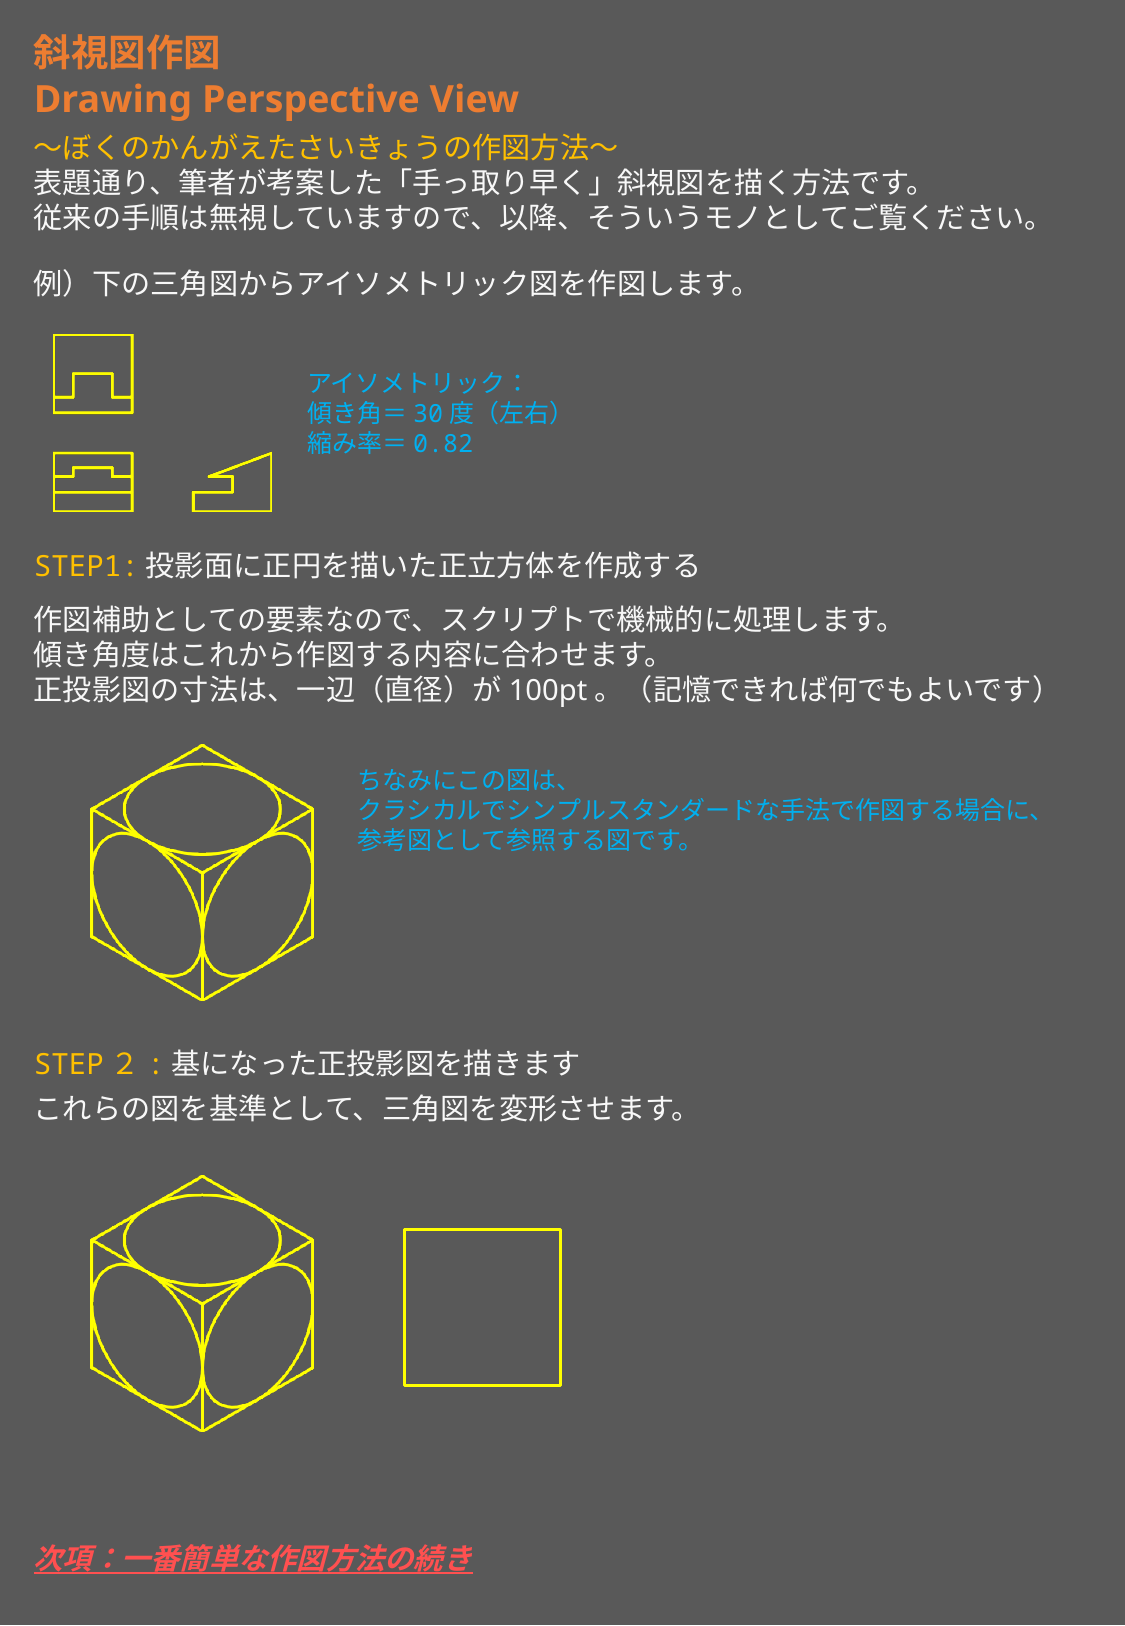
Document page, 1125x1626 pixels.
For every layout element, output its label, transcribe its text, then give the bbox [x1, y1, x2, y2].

text_box ～ぼくのかんがえたさいきょうの作図方法～ 表題通り、筆者が考案した「手っ取り早く」斜視図を描く方法です。 従来の手順は無視していますので、以降、そういうモノとしてご覧ください。 [19, 122, 1125, 242]
text_box 斜視図作図 Drawing Perspective View [19, 21, 1125, 122]
text_box これらの図を基準として、三角図を変形させます。 [19, 1082, 1125, 1133]
text_box [404, 1229, 561, 1386]
text_box STEP２:基になった正投影図を描きます [19, 1038, 1125, 1082]
text_box STEP1:投影面に正円を描いた正立方体を作成する [19, 540, 1125, 591]
text_box ちなみにこの図は、 クラシカルでシンプルスタンダードな手法で作図する場合に、 参考図として参照する図です。 [342, 757, 1071, 862]
text_box 次項：一番簡単な作図方法の続き [19, 1533, 1125, 1583]
text_box 例）下の三角図からアイソメトリック図を作図します。 [19, 258, 1125, 308]
picture [89, 743, 314, 1001]
text_box 作図補助としての要素なので、スクリプトで機械的に処理します。 傾き角度はこれから作図する内容に合わせます。 正投影図の寸法は、一辺（直径）が100pt。（記憶できれば何でもよいです） [19, 594, 1125, 714]
text_box アイソメトリック： 傾き角＝30度（左右） 縮み率＝0.82 [292, 360, 589, 466]
picture [89, 1175, 314, 1433]
picture [52, 334, 272, 513]
